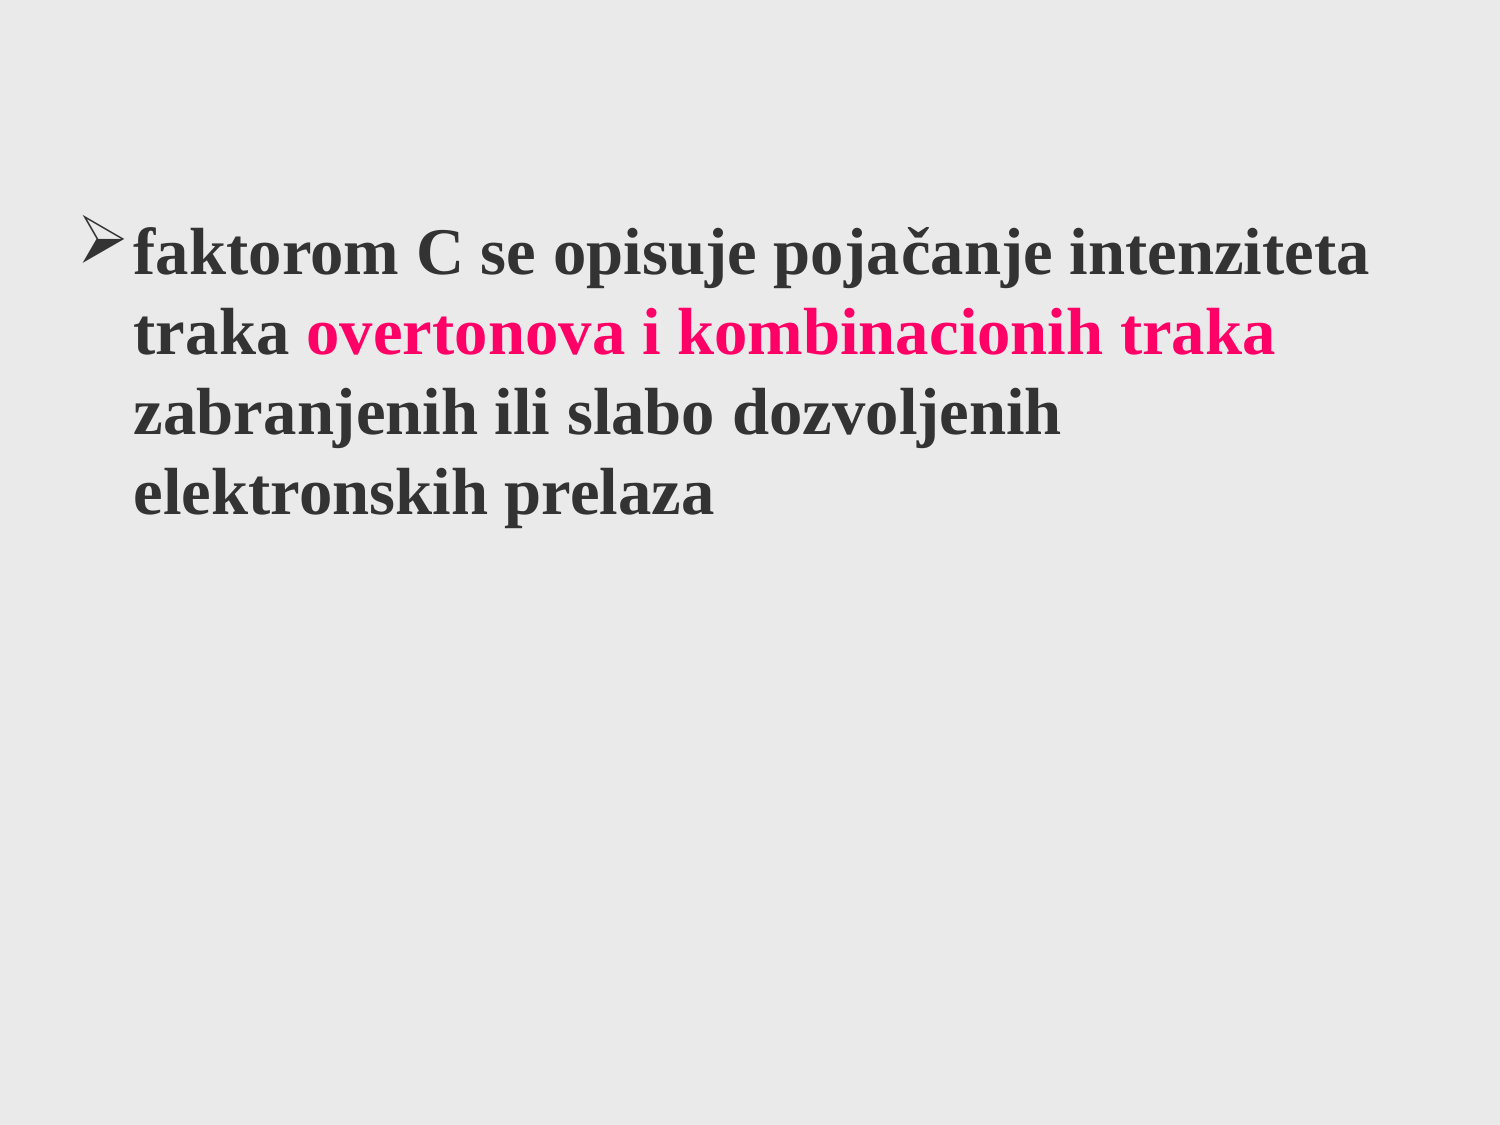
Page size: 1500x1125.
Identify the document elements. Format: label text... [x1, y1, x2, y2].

list faktorom C se opisuje pojačanje intenziteta traka overtonova i kombinacionih traka zabranjenih ili slabo dozvoljenih elektronskih prelaza [62, 200, 1413, 905]
